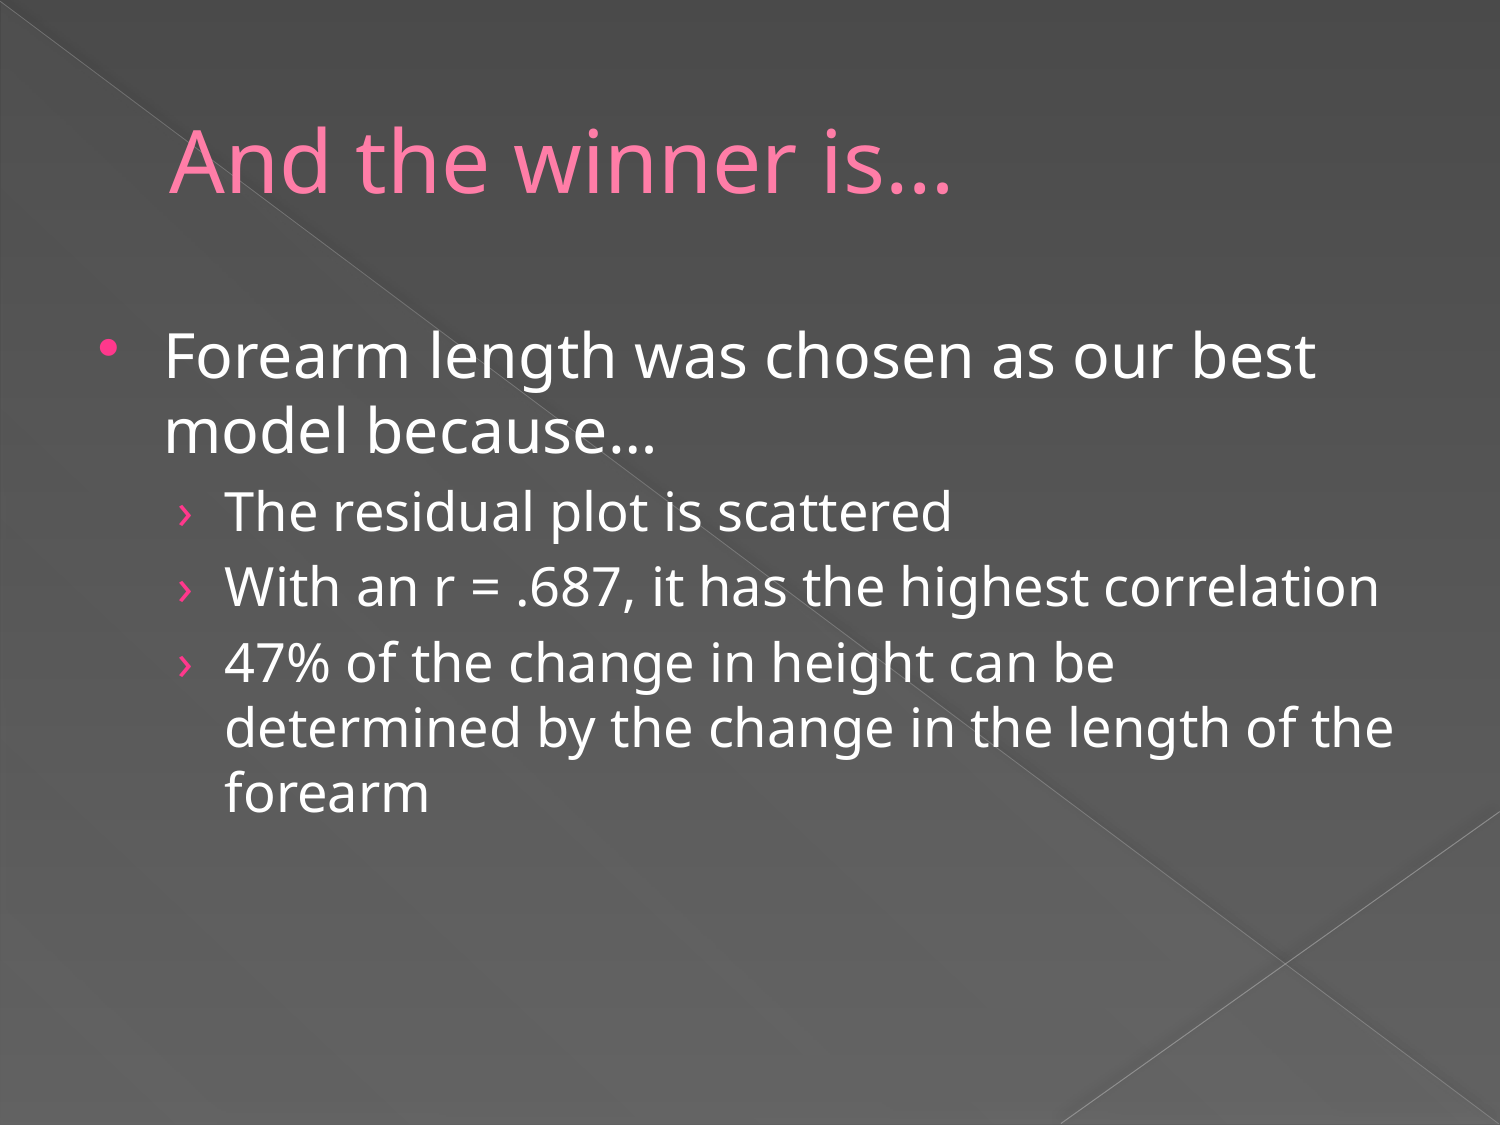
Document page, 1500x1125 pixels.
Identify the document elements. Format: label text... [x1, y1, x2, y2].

list Forearm length was chosen as our best model because… The residual plot is scattered With an r = .687, it has the highest correlation 47% of the change in height can be determined by the change in the length of the forearm [75, 308, 1425, 1059]
title And the winner is… [75, 43, 1425, 274]
